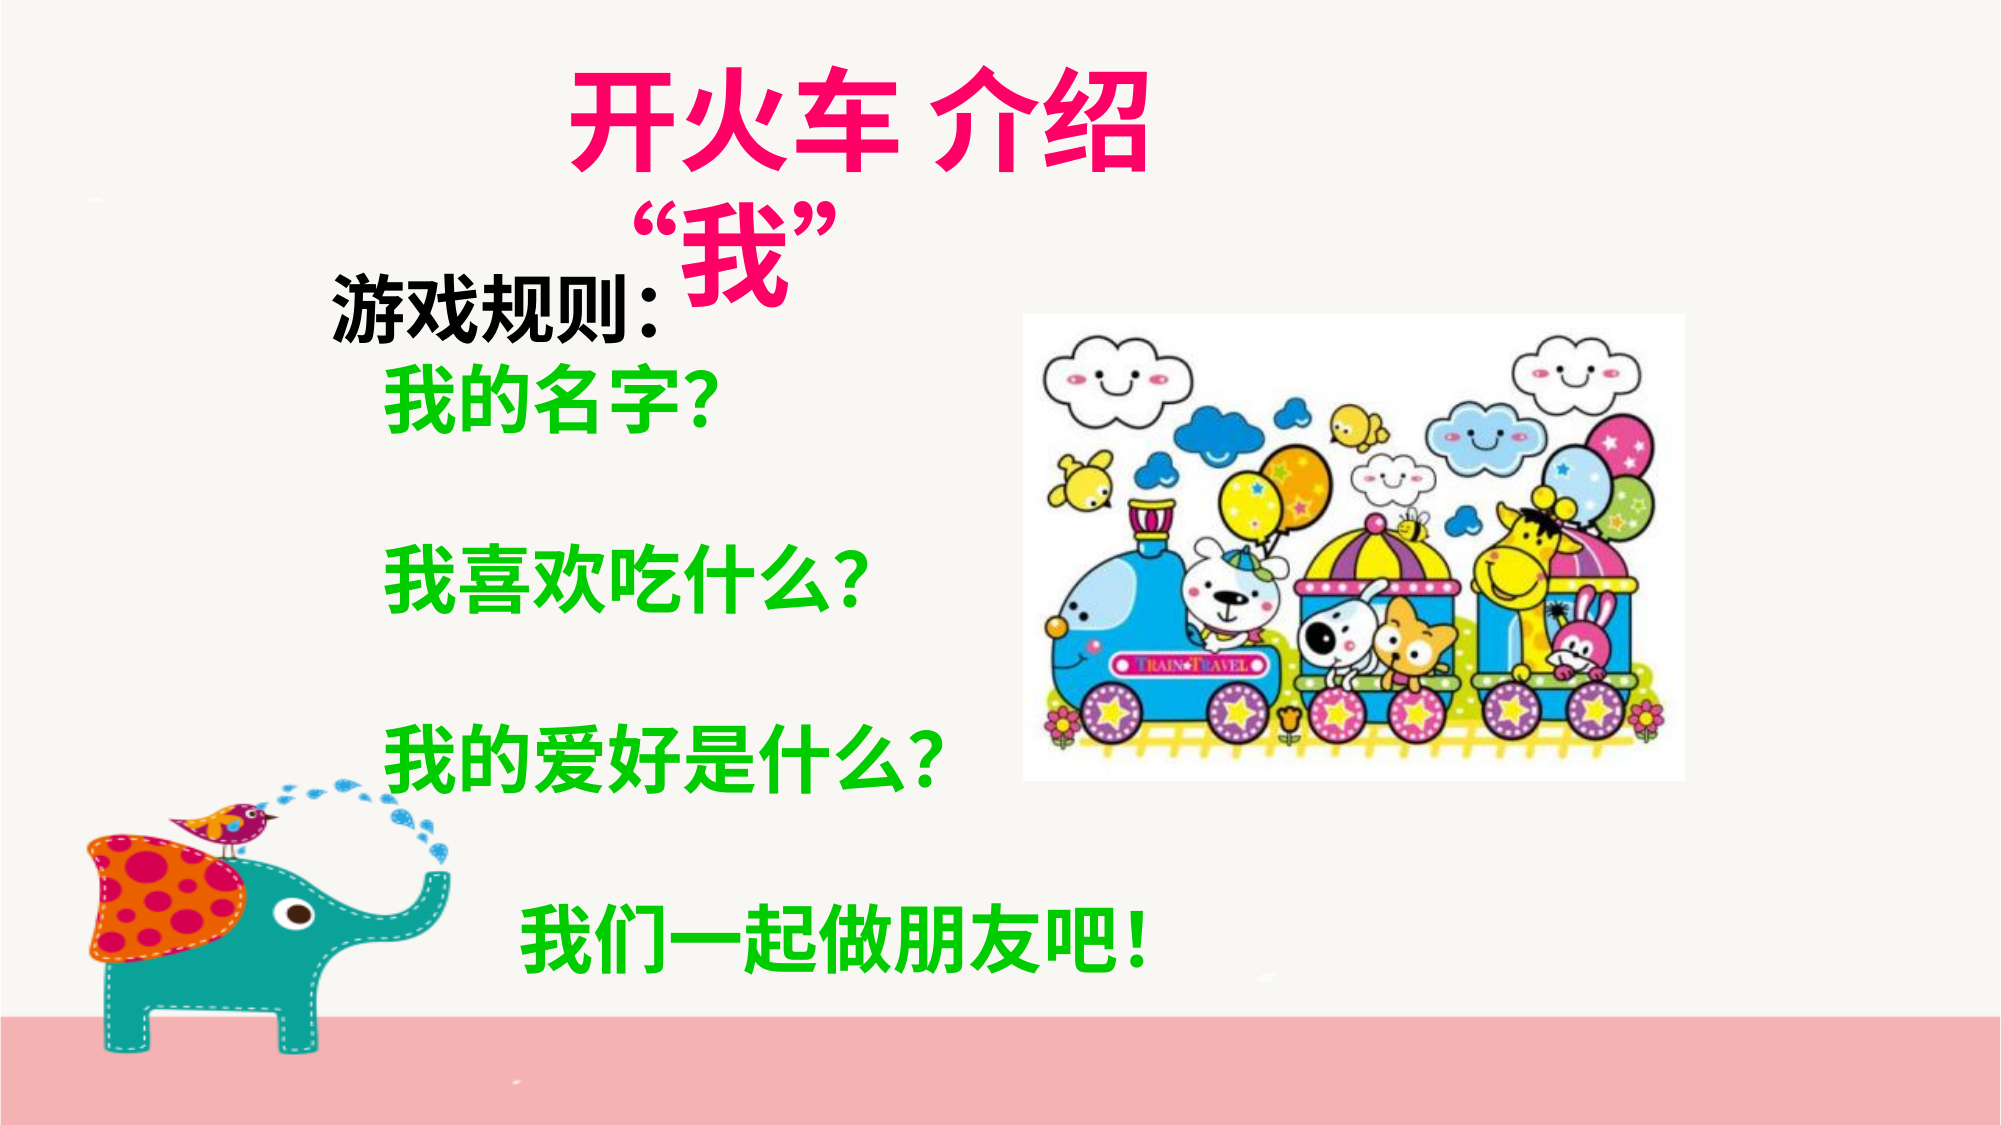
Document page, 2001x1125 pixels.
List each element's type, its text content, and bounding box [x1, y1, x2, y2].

text_box 游戏规则： 我的名字？ 我喜欢吃什么？ 我的爱好是什么？ 我们一起做朋友吧！ [315, 255, 1556, 991]
picture [0, 0, 2001, 1125]
text_box 开火车 介绍“我” [551, 42, 1462, 255]
